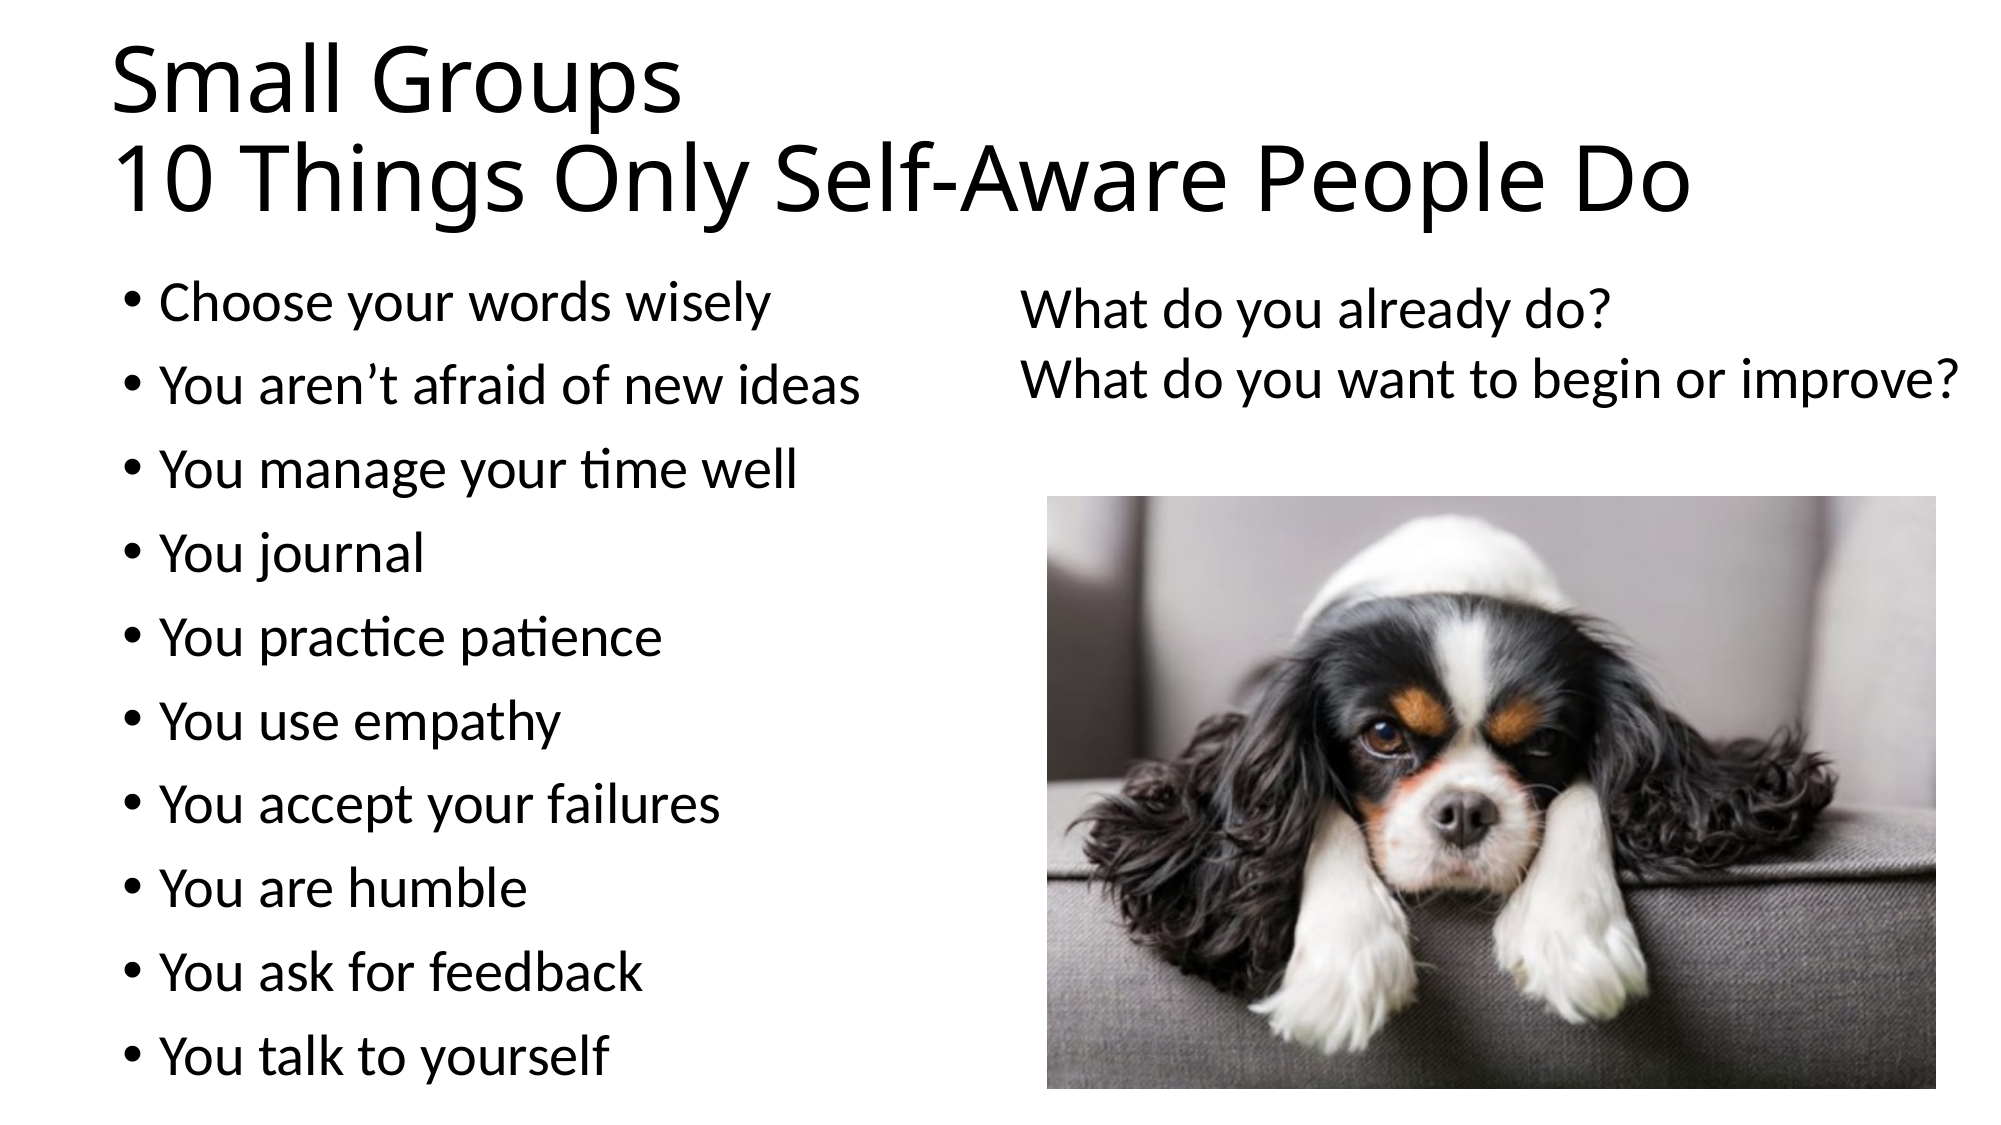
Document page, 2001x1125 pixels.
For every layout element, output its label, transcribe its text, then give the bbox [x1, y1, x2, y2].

picture [1047, 496, 1936, 1089]
title Small Groups 10 Things Only Self-Aware People Do [95, 23, 1821, 242]
text_box What do you already do? What do you want to begin or improve? [1005, 263, 1978, 418]
list Choose your words wisely You aren’t afraid of new ideas You manage your time well You journal You practice patience You use empathy You accept your failures You are humble You ask for feedback You talk to yourself [107, 263, 966, 1125]
